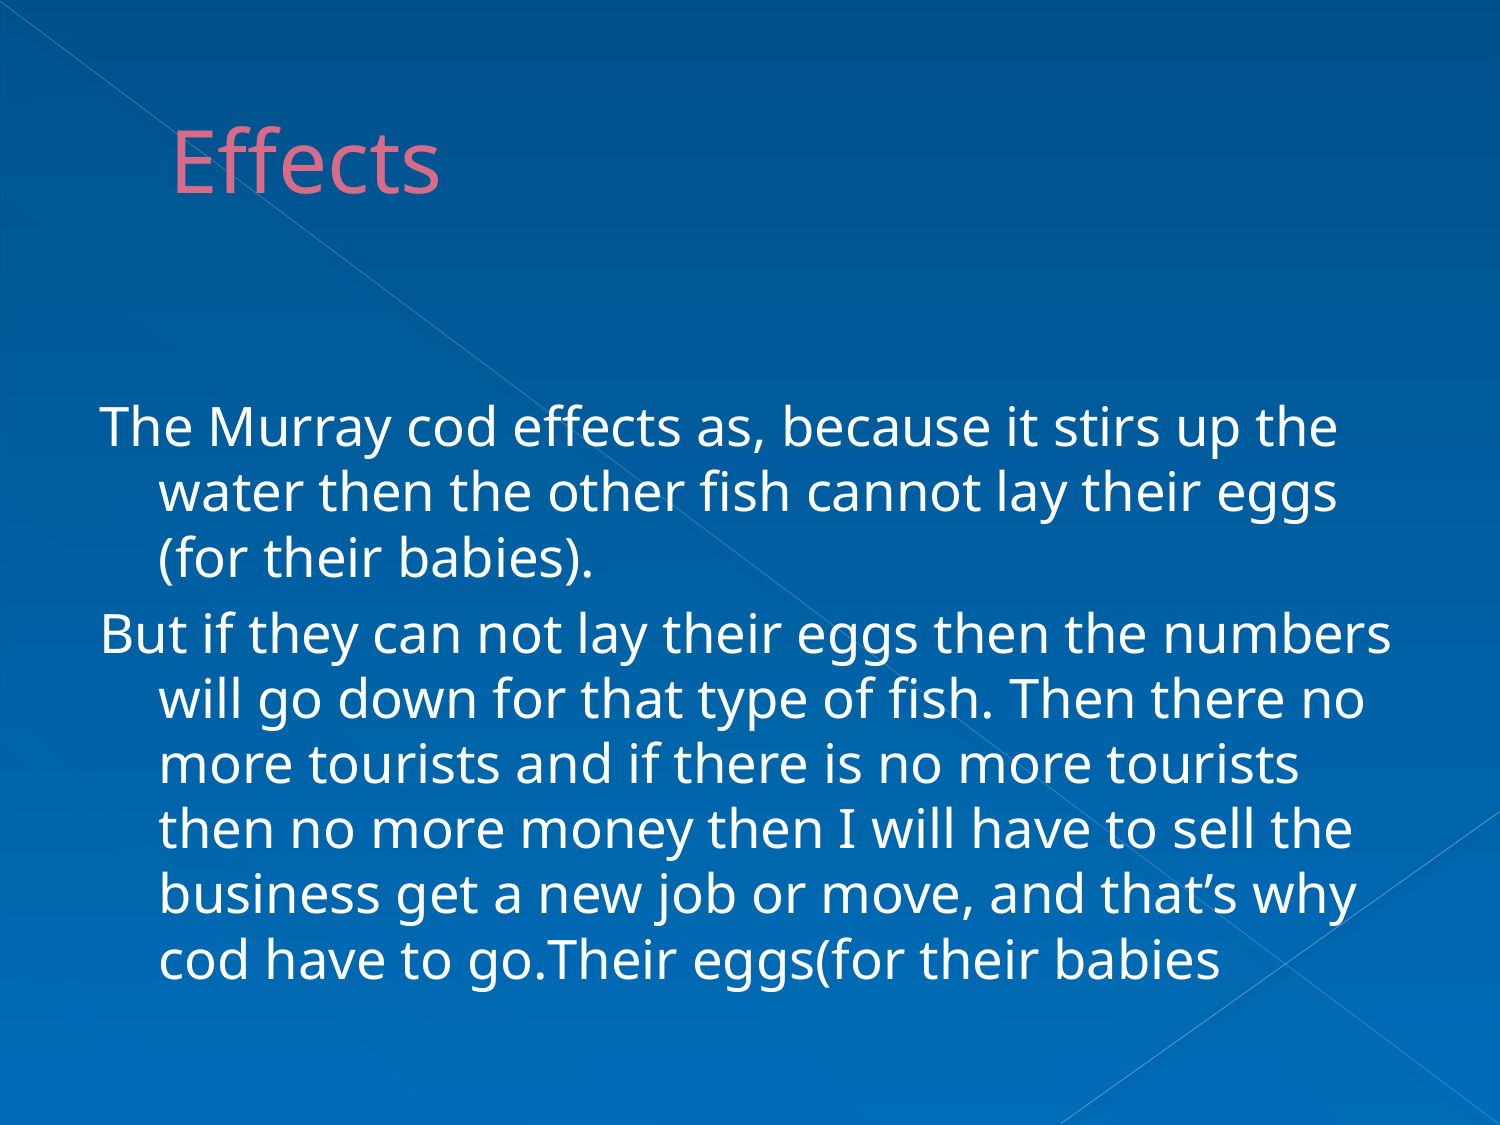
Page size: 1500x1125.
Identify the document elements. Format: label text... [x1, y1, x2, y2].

title Effects [75, 43, 1425, 274]
list The Murray cod effects as, because it stirs up the water then the other fish cannot lay their eggs (for their babies). But if they can not lay their eggs then the numbers will go down for that type of fish. Then there no more tourists and if there is no more tourists then no more money then I will have to sell the business get a new job or move, and that’s why cod have to go.Their eggs(for their babies [75, 308, 1425, 1059]
